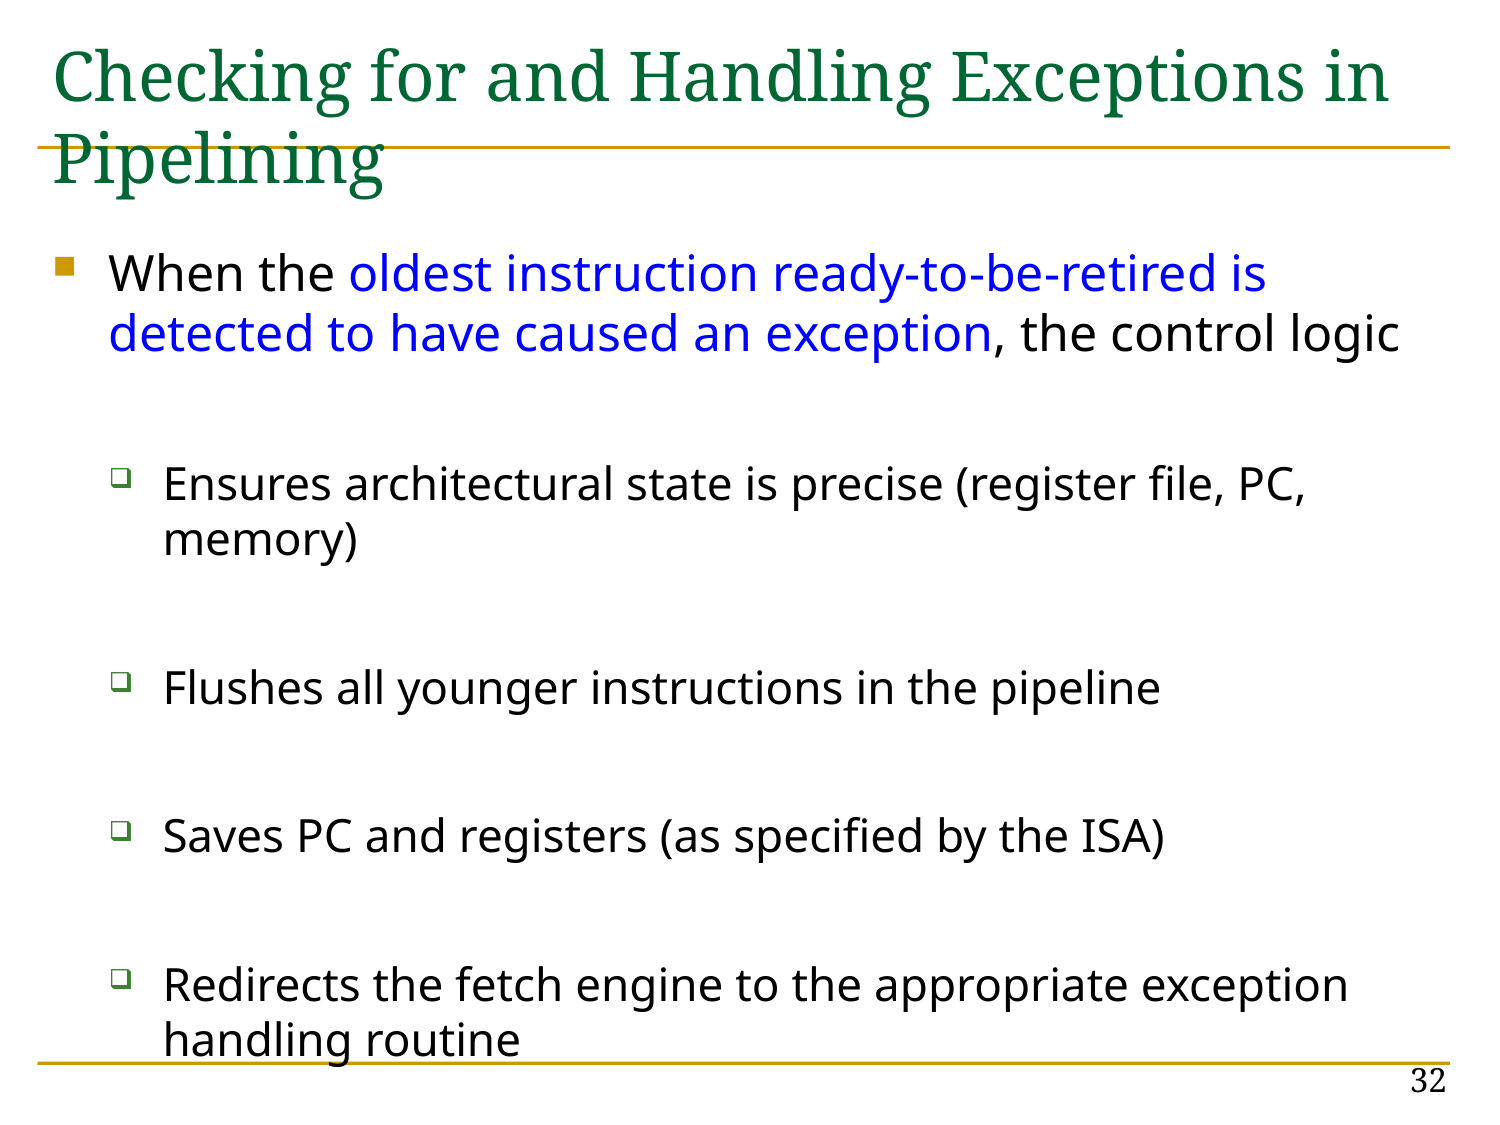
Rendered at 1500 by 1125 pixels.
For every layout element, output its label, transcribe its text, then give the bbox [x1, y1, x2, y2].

slide_number 32 [1111, 1036, 1462, 1112]
title Checking for and Handling Exceptions in Pipelining [37, 24, 1500, 200]
list When the oldest instruction ready-to-be-retired is detected to have caused an exception, the control logic Ensures architectural state is precise (register file, PC, memory) Flushes all younger instructions in the pipeline Saves PC and registers (as specified by the ISA) Redirects the fetch engine to the appropriate exception handling routine [37, 163, 1475, 1016]
